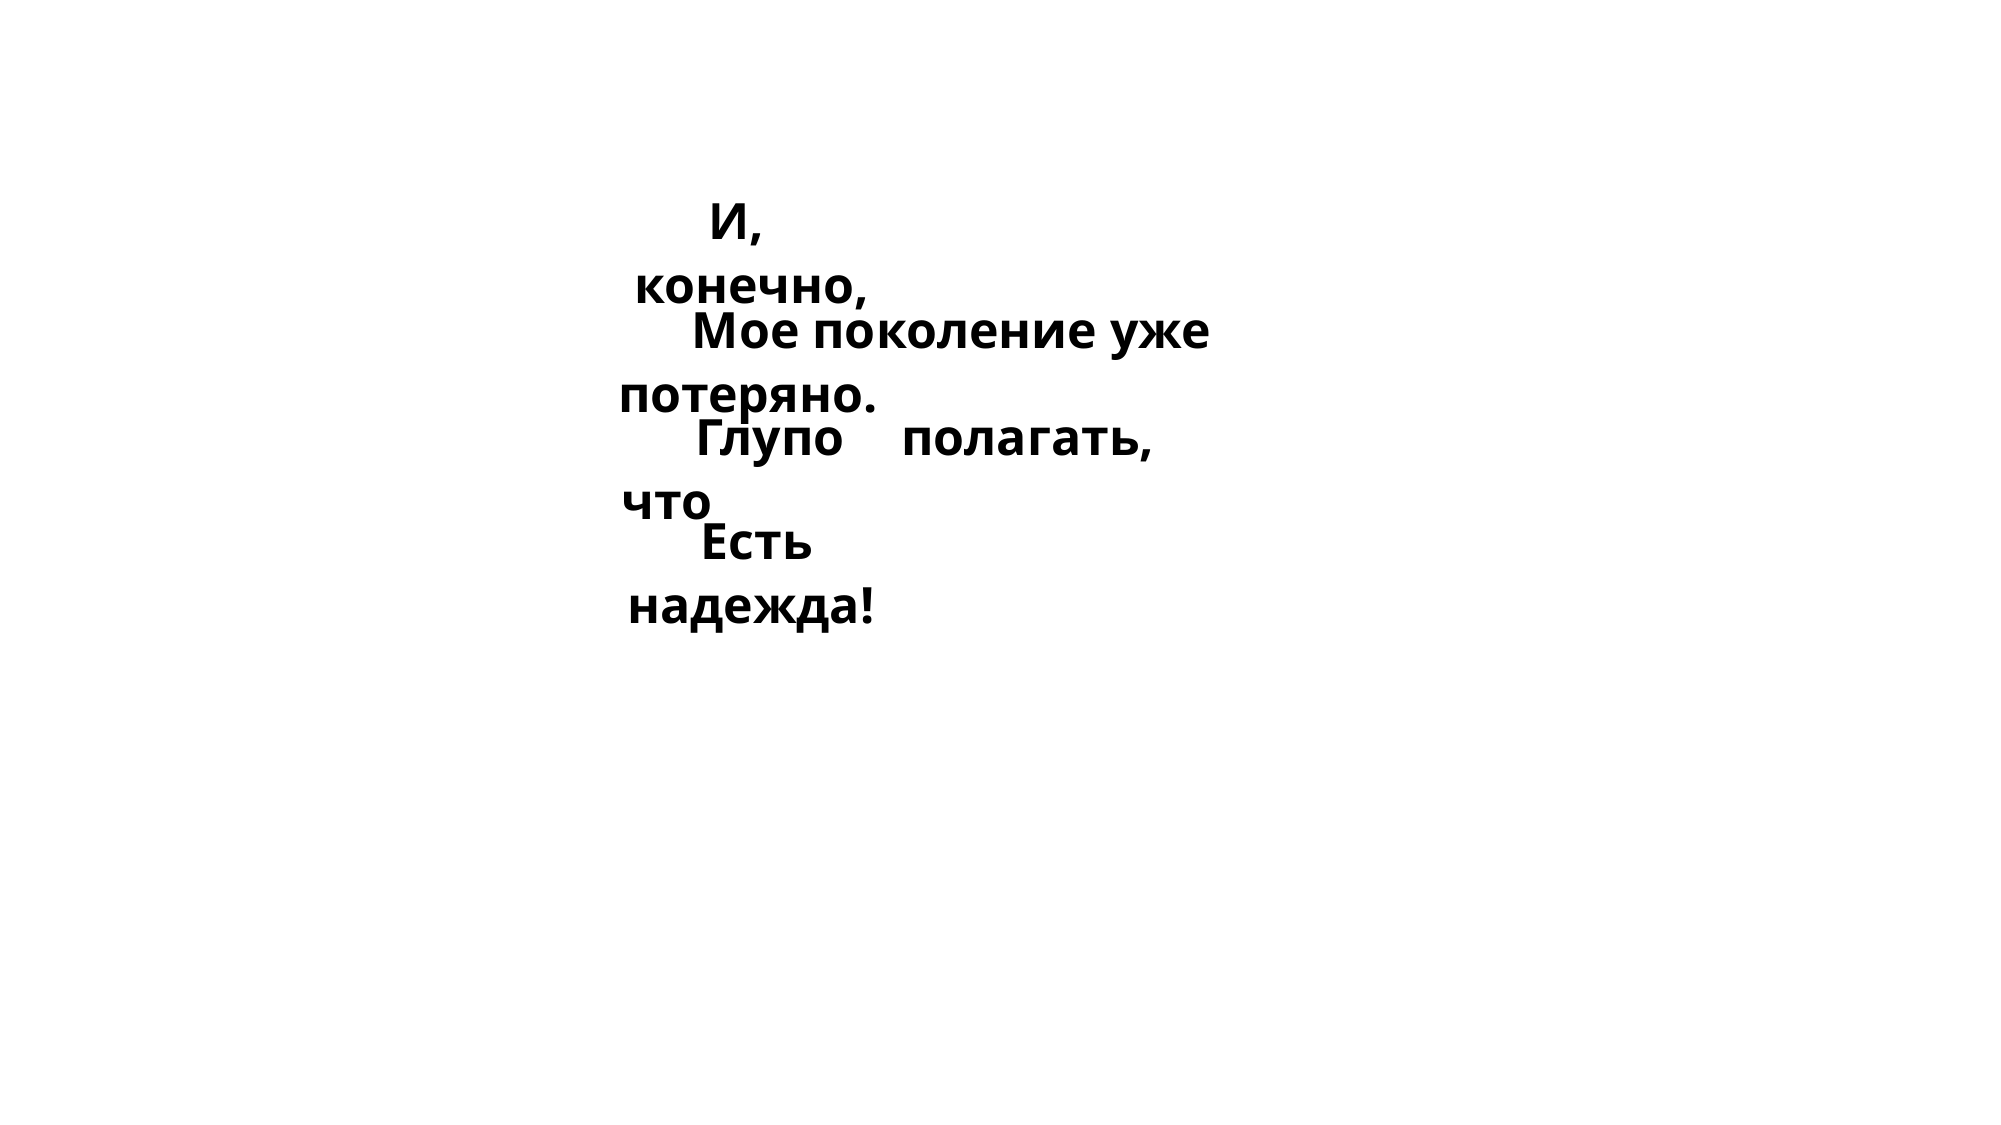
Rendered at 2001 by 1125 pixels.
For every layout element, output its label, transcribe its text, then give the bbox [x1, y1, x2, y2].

text_box И, конечно, [619, 177, 953, 257]
text_box Есть надежда! [612, 497, 1015, 577]
text_box Мое поколение уже потеряно. [603, 286, 1425, 366]
text_box Глупо полагать, что [607, 393, 1170, 473]
